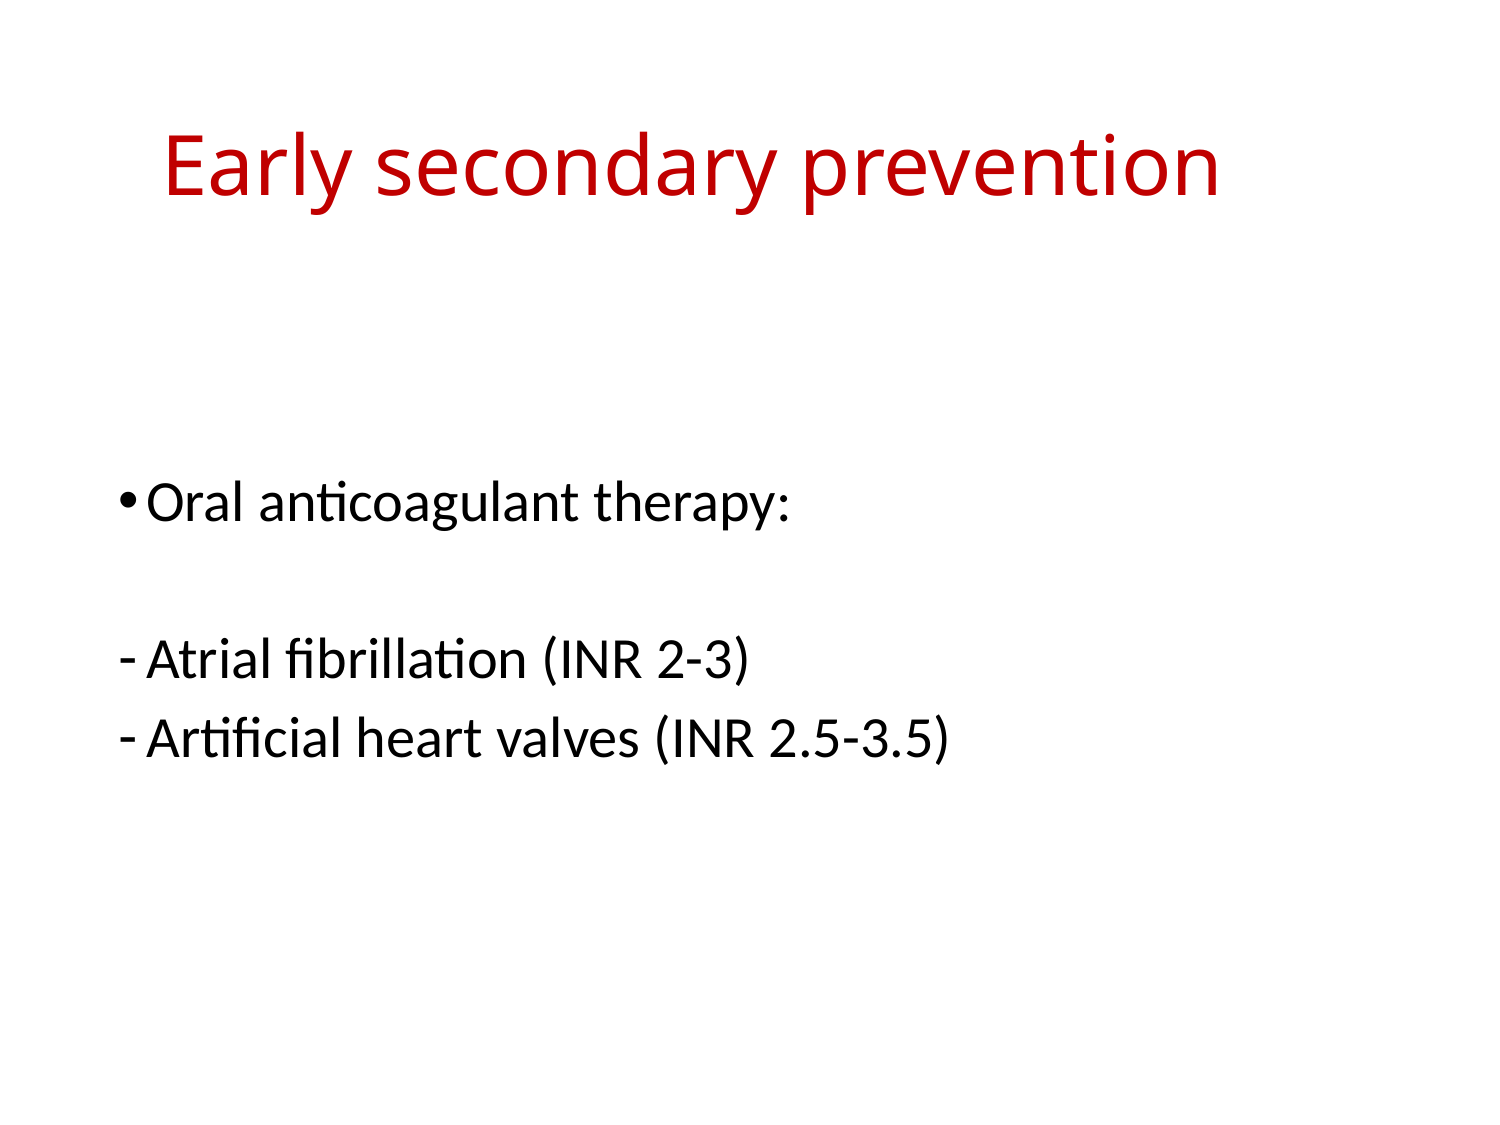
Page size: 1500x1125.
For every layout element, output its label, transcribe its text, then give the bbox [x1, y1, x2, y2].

title Early secondary prevention [103, 59, 1397, 278]
list Oral anticoagulant therapy: Atrial fibrillation (INR 2-3) Artificial heart valves (INR 2.5-3.5) [103, 299, 1397, 1014]
